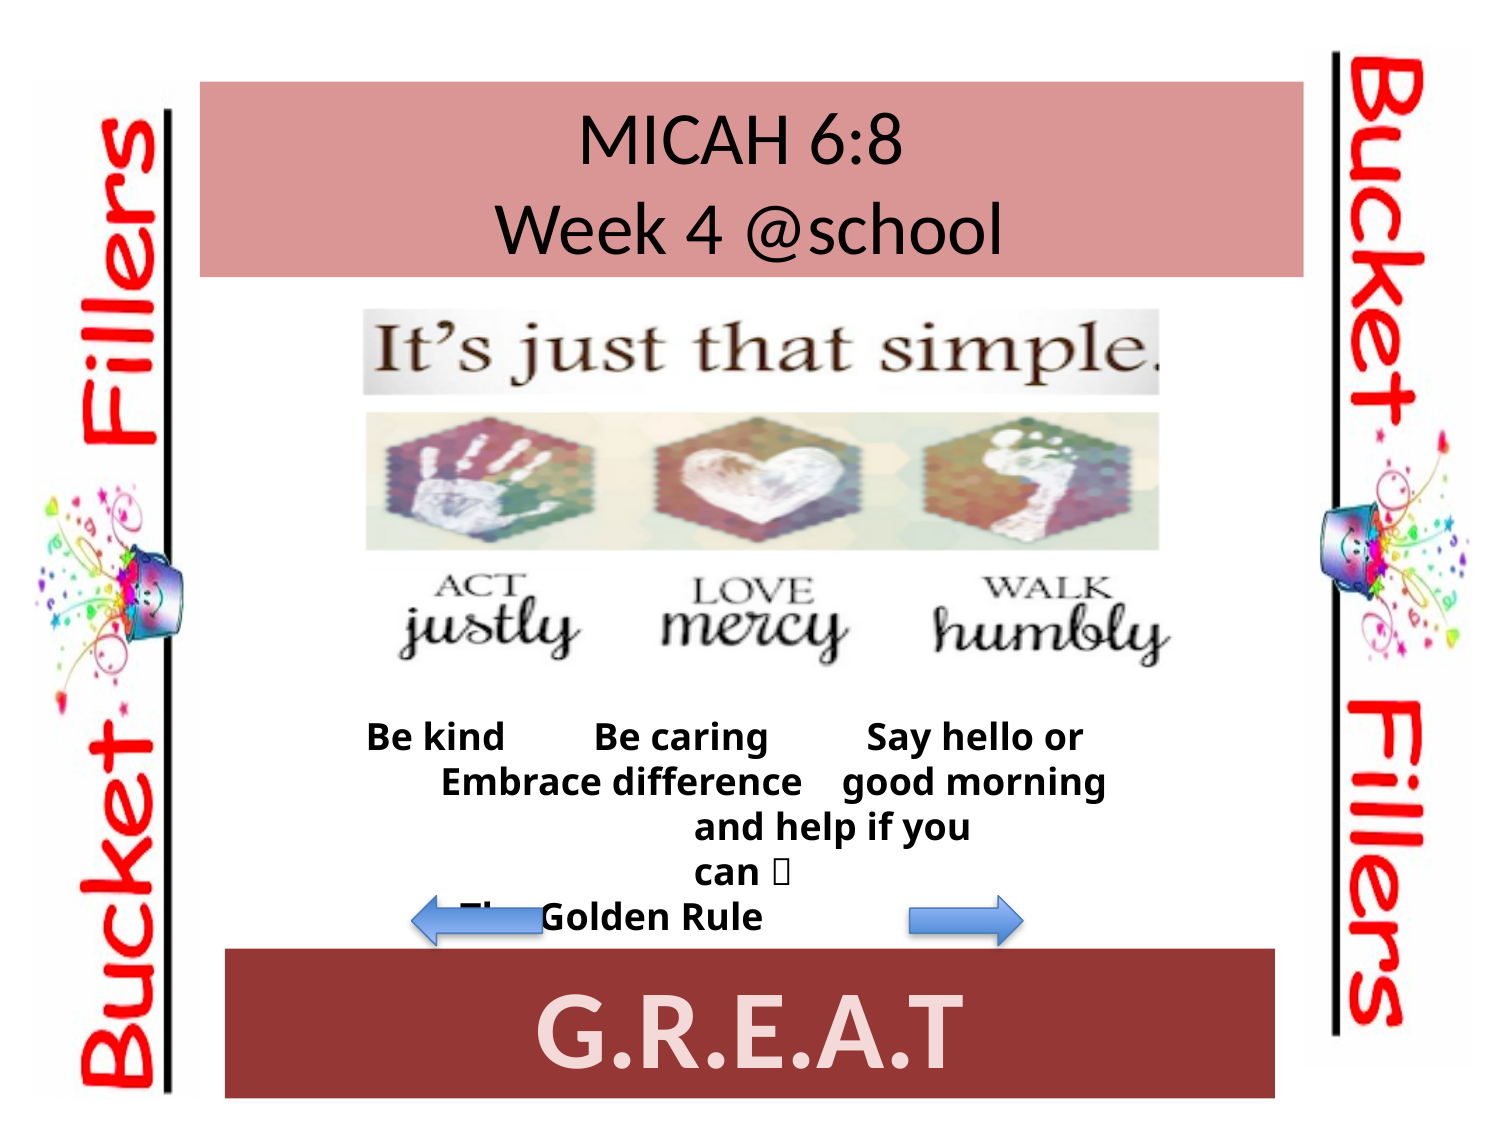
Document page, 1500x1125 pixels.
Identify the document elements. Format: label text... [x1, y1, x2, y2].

text_box [908, 894, 1024, 947]
text_box [410, 894, 544, 947]
title MICAH 6:8 Week 4 @school [200, 81, 1303, 278]
text_box Be kind Be caring Say hello or Embrace difference good morning and help if you can  The Golden Rule [240, 705, 1260, 946]
text_box G.R.E.A.T [224, 948, 1275, 1099]
picture [0, 46, 1500, 1099]
